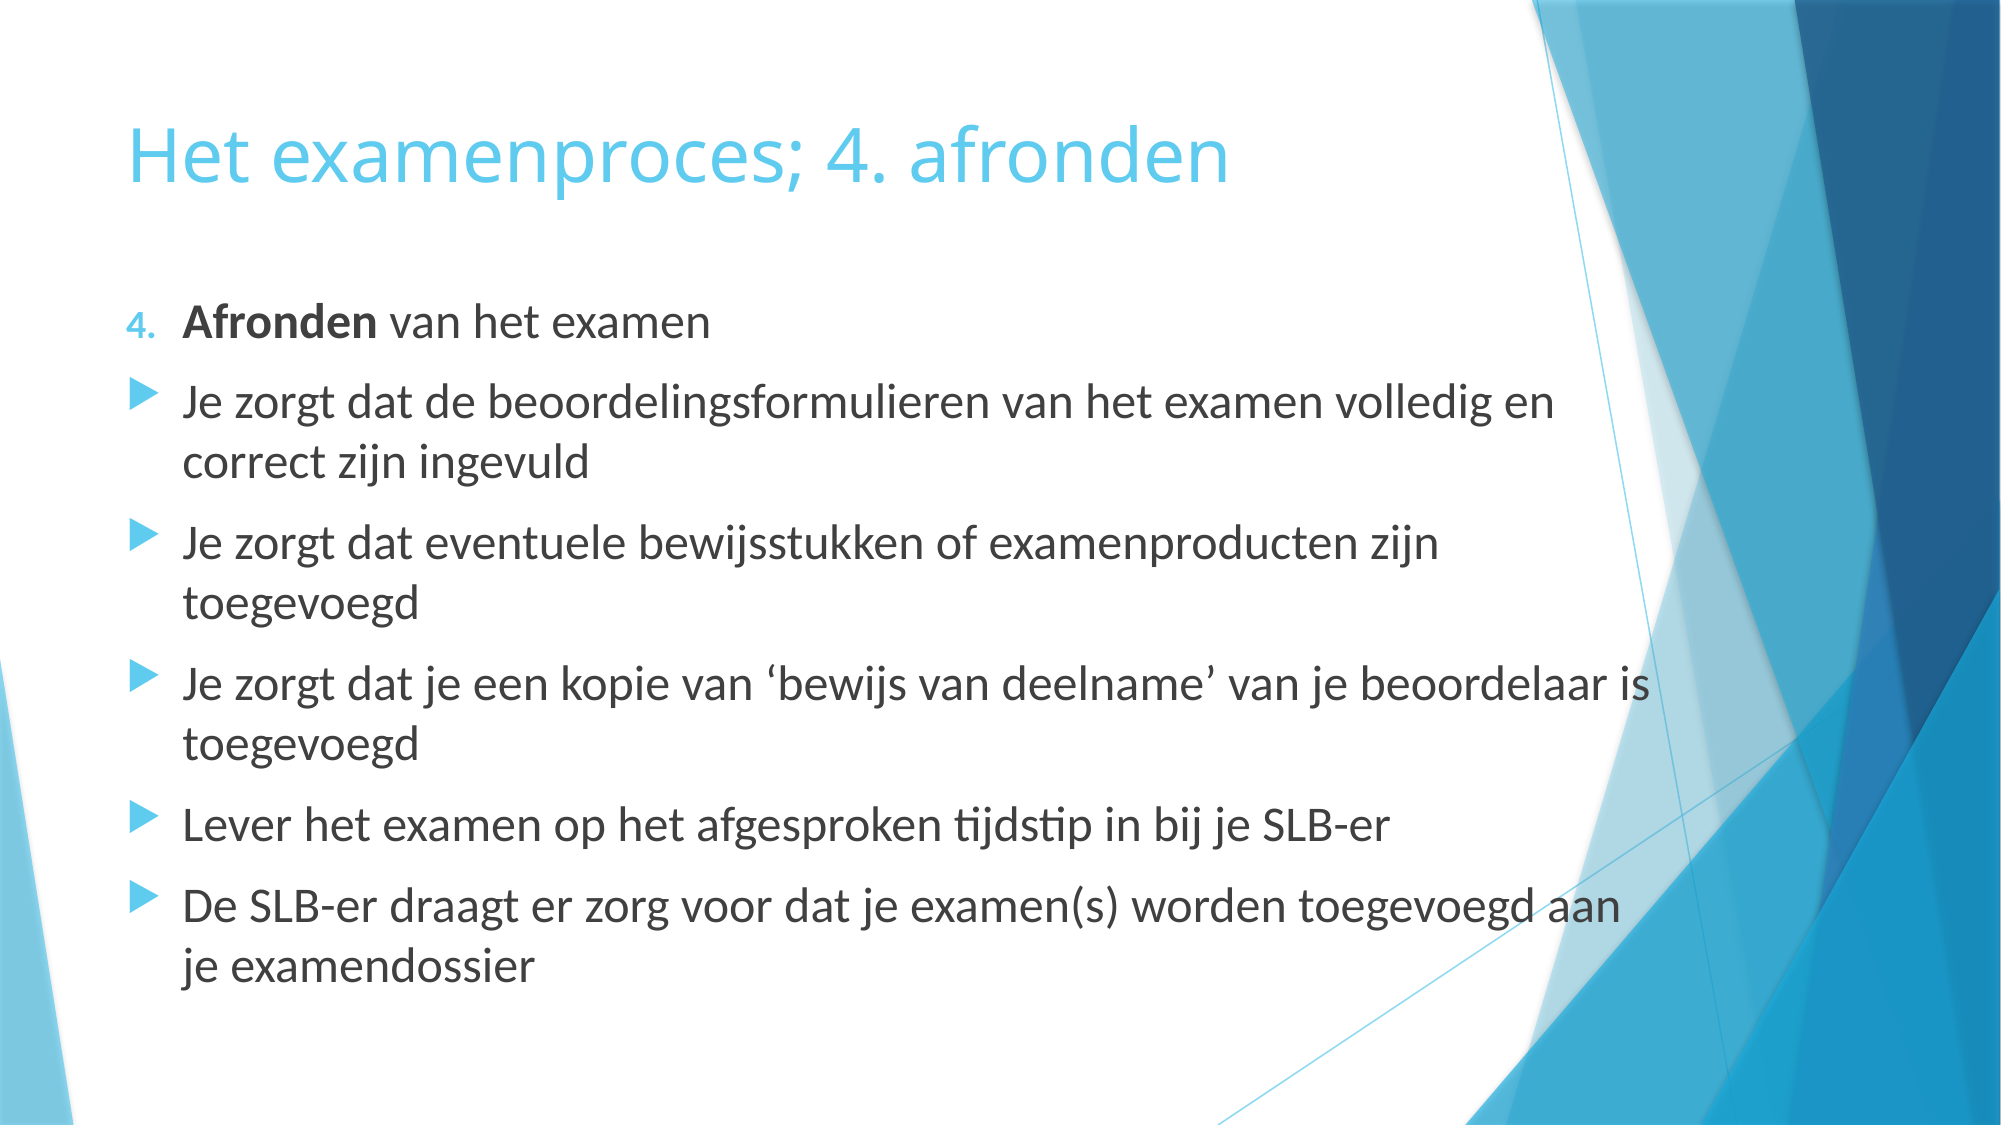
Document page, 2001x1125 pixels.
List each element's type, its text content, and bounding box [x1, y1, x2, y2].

title Het examenproces; 4. afronden [111, 99, 1522, 280]
list Afronden van het examen Je zorgt dat de beoordelingsformulieren van het examen volledig en correct zijn ingevuld Je zorgt dat eventuele bewijsstukken of examenproducten zijn toegevoegd Je zorgt dat je een kopie van ‘bewijs van deelname’ van je beoordelaar is toegevoegd Lever het examen op het afgesproken tijdstip in bij je SLB-er De SLB-er draagt er zorg voor dat je examen(s) worden toegevoegd aan je examendossier [111, 280, 1668, 992]
